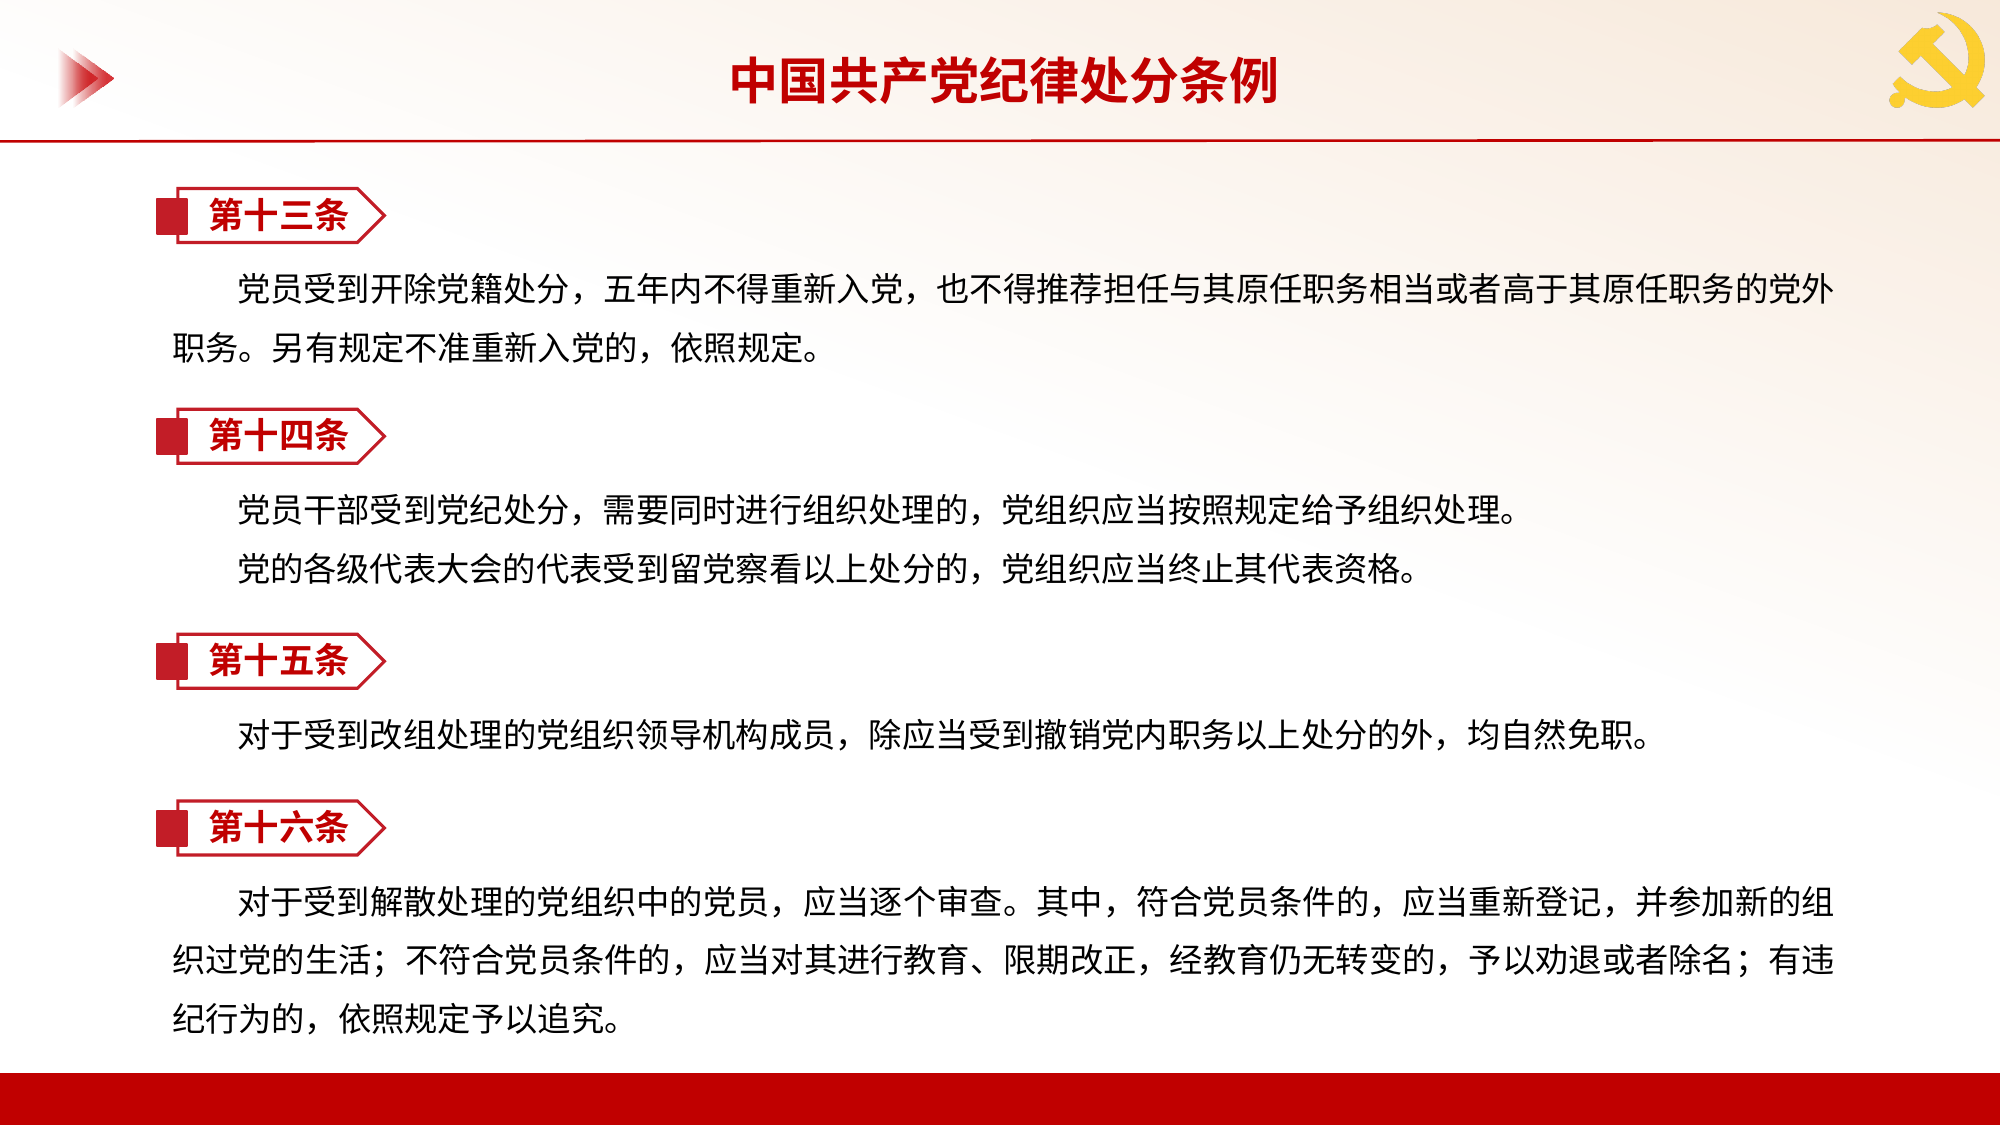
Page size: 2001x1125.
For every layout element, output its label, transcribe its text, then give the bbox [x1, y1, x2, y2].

text_box 党员受到开除党籍处分，五年内不得重新入党，也不得推荐担任与其原任职务相当或者高于其原任职务的党外职务。另有规定不准重新入党的，依照规定。 [157, 242, 1850, 388]
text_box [156, 406, 385, 464]
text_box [156, 185, 385, 244]
picture [1889, 12, 1985, 108]
text_box [0, 1072, 2000, 1125]
text_box 中国共产党纪律处分条例 [303, 29, 1705, 117]
text_box 党员干部受到党纪处分，需要同时进行组织处理的，党组织应当按照规定给予组织处理。 党的各级代表大会的代表受到留党察看以上处分的，党组织应当终止其代表资格。 [157, 463, 1850, 609]
text_box 对于受到改组处理的党组织领导机构成员，除应当受到撤销党内职务以上处分的外，均自然免职。 [157, 688, 1850, 781]
text_box 对于受到解散处理的党组织中的党员，应当逐个审查。其中，符合党员条件的，应当重新登记，并参加新的组织过党的生活；不符合党员条件的，应当对其进行教育、限期改正，经教育仍无转变的，予以劝退或者除名；有违纪行为的，依照规定予以追究。 [157, 855, 1850, 948]
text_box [156, 797, 385, 856]
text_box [156, 631, 385, 689]
